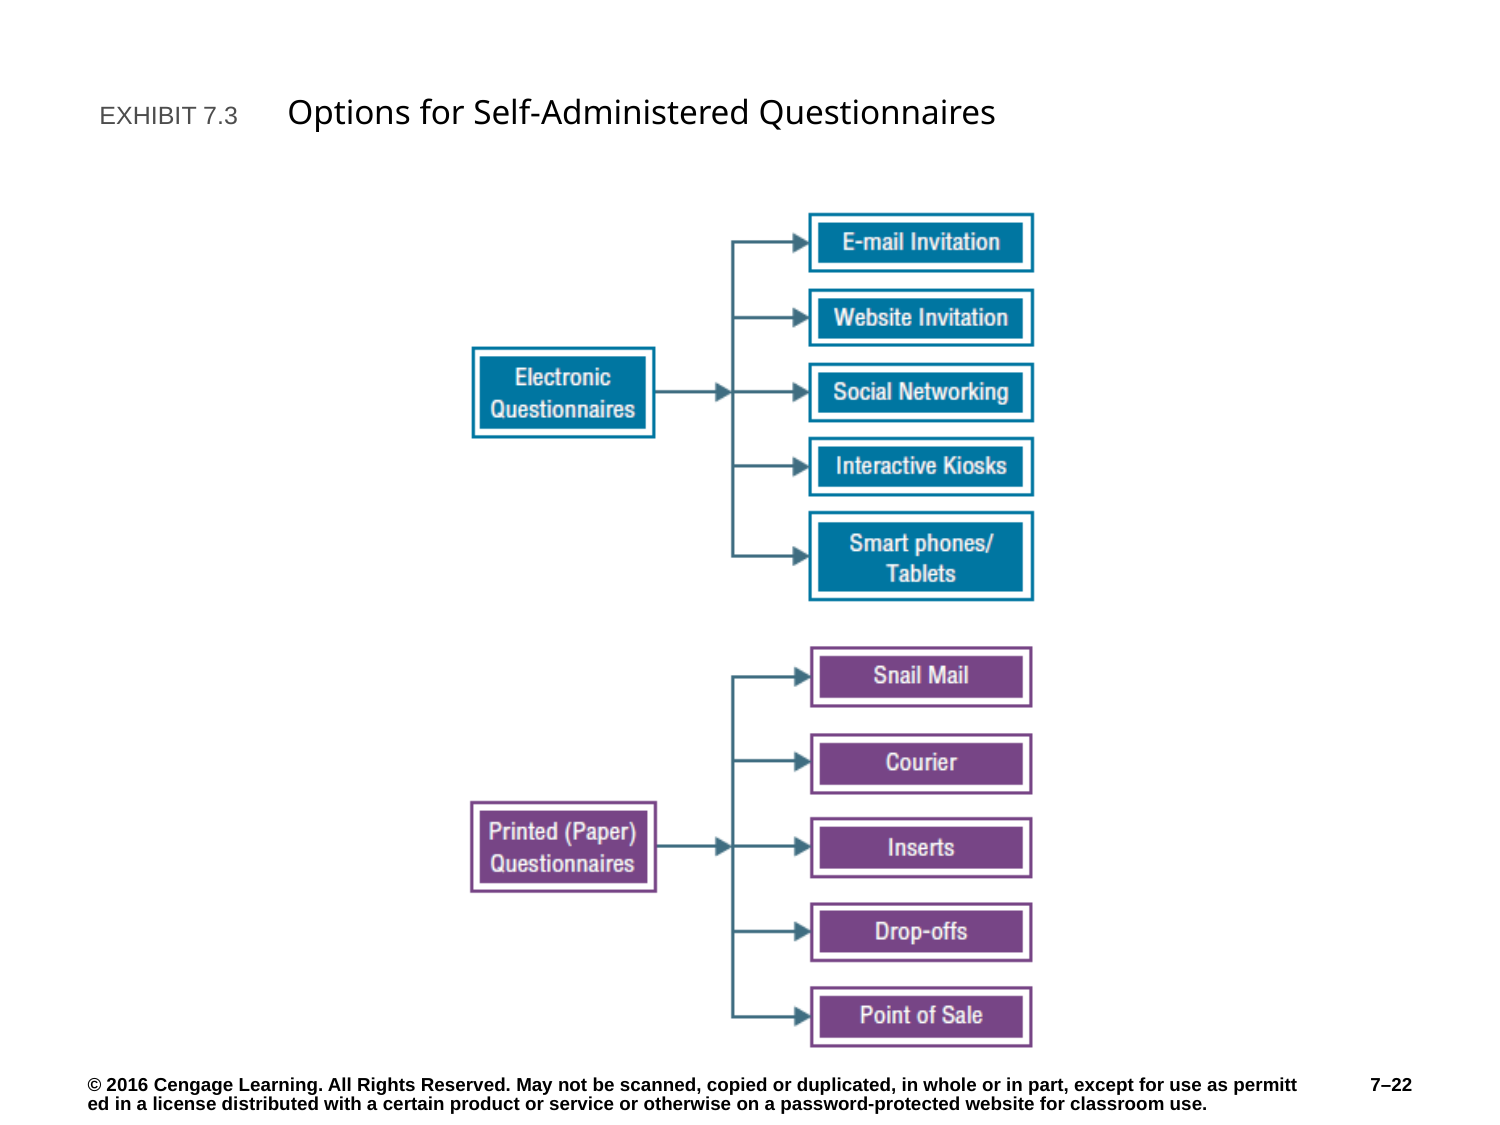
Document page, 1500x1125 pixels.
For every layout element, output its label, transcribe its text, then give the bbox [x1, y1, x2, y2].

slide_number 7–22 [1050, 1042, 1413, 1103]
picture [464, 210, 1036, 1051]
footer © 2016 Cengage Learning. All Rights Reserved. May not be scanned, copied or duplicated, in whole or in part, except for use as permitted in a license distributed with a certain product or service or otherwise on a password-protected website for classroom use. [87, 1057, 1050, 1103]
text_box EXHIBIT 7.3 Options for Self-Administered Questionnaires [84, 84, 1414, 139]
